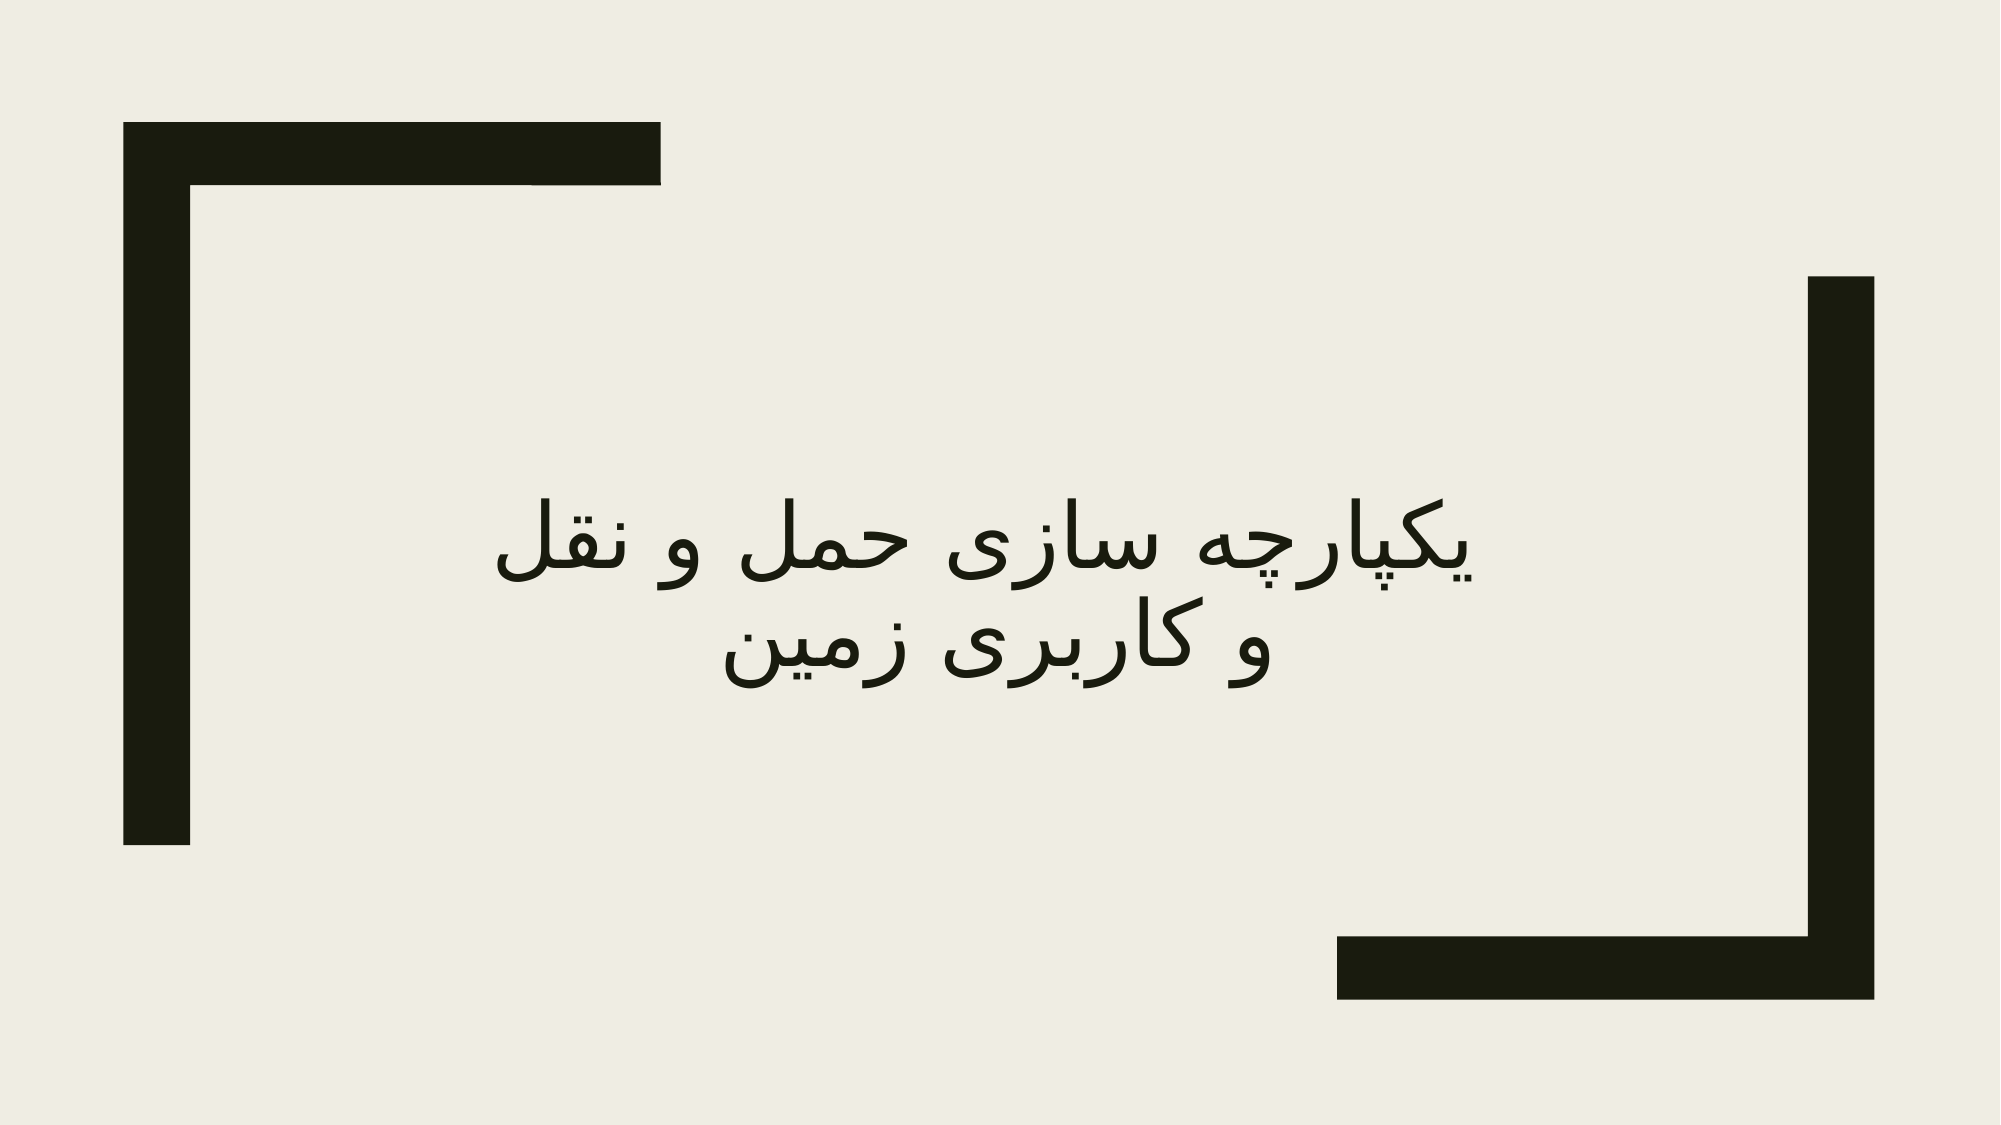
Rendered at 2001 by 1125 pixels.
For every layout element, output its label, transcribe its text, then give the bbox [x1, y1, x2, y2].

title یکپارچه سازی حمل و نقل و کاربری زمین [445, 144, 1523, 694]
